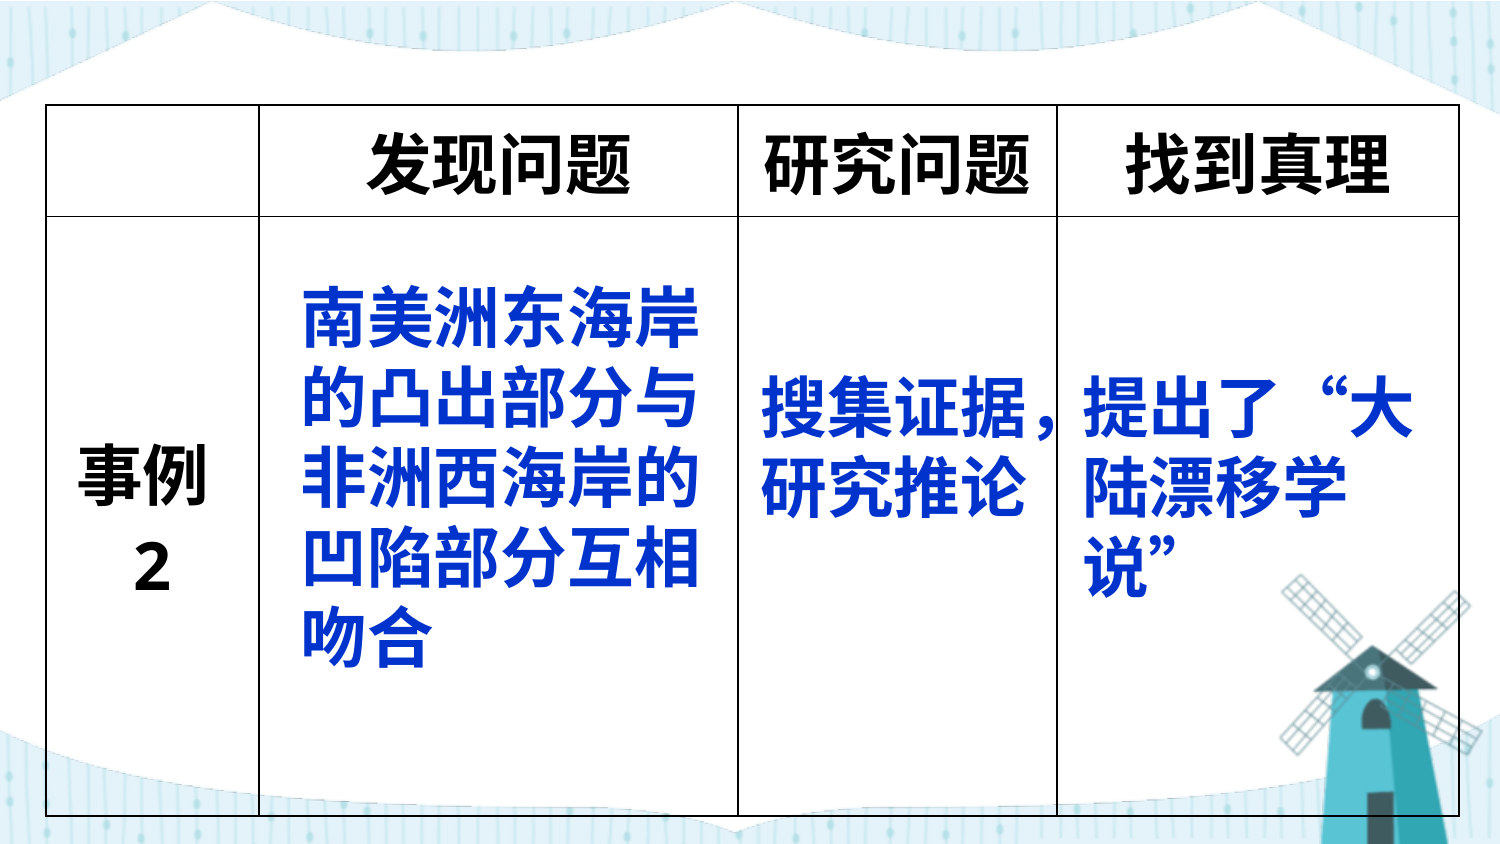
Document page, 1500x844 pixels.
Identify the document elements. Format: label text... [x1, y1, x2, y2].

table_cell 事例2 [47, 217, 258, 815]
table_cell [1058, 217, 1458, 815]
table_header 研究问题 [739, 106, 1056, 216]
table_header 找到真理 [1058, 106, 1458, 216]
table_header 发现问题 [260, 106, 737, 216]
table_cell [260, 217, 737, 815]
picture [0, 0, 1500, 844]
table_cell [739, 217, 1056, 815]
table_header [47, 106, 258, 216]
text_box 提出了“大陆漂移学说” [1067, 358, 1454, 613]
text_box 南美洲东海岸的凸出部分与非洲西海岸的凹陷部分互相吻合 [285, 268, 723, 683]
text_box 搜集证据，研究推论 [745, 358, 1053, 534]
